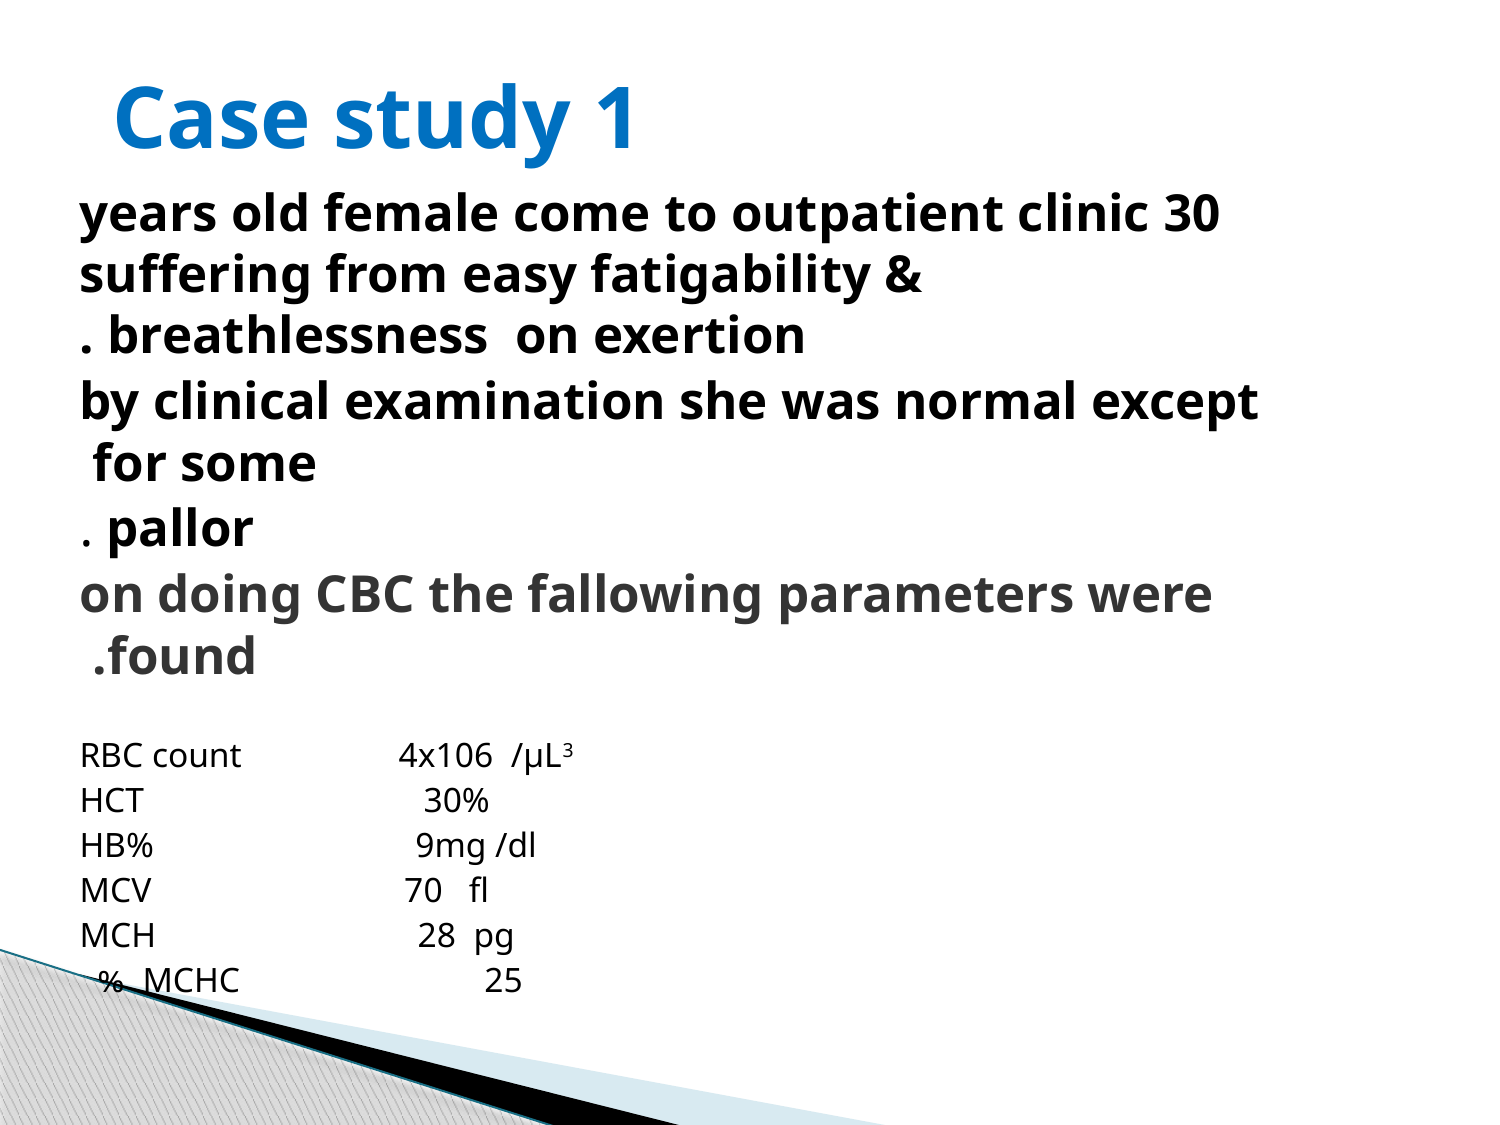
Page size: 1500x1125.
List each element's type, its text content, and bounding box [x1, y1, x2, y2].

list 30 years old female come to outpatient clinic suffering from easy fatigability & breathlessness on exertion . by clinical examination she was normal except for some pallor . on doing CBC the fallowing parameters were found. RBC count 4x106 /µL3 HCT 30% HB% 9mg /dl MCV 70 fl MCH 28 pg MCHC 25 % [64, 172, 1415, 1053]
title Case study 1 [75, 45, 1425, 185]
